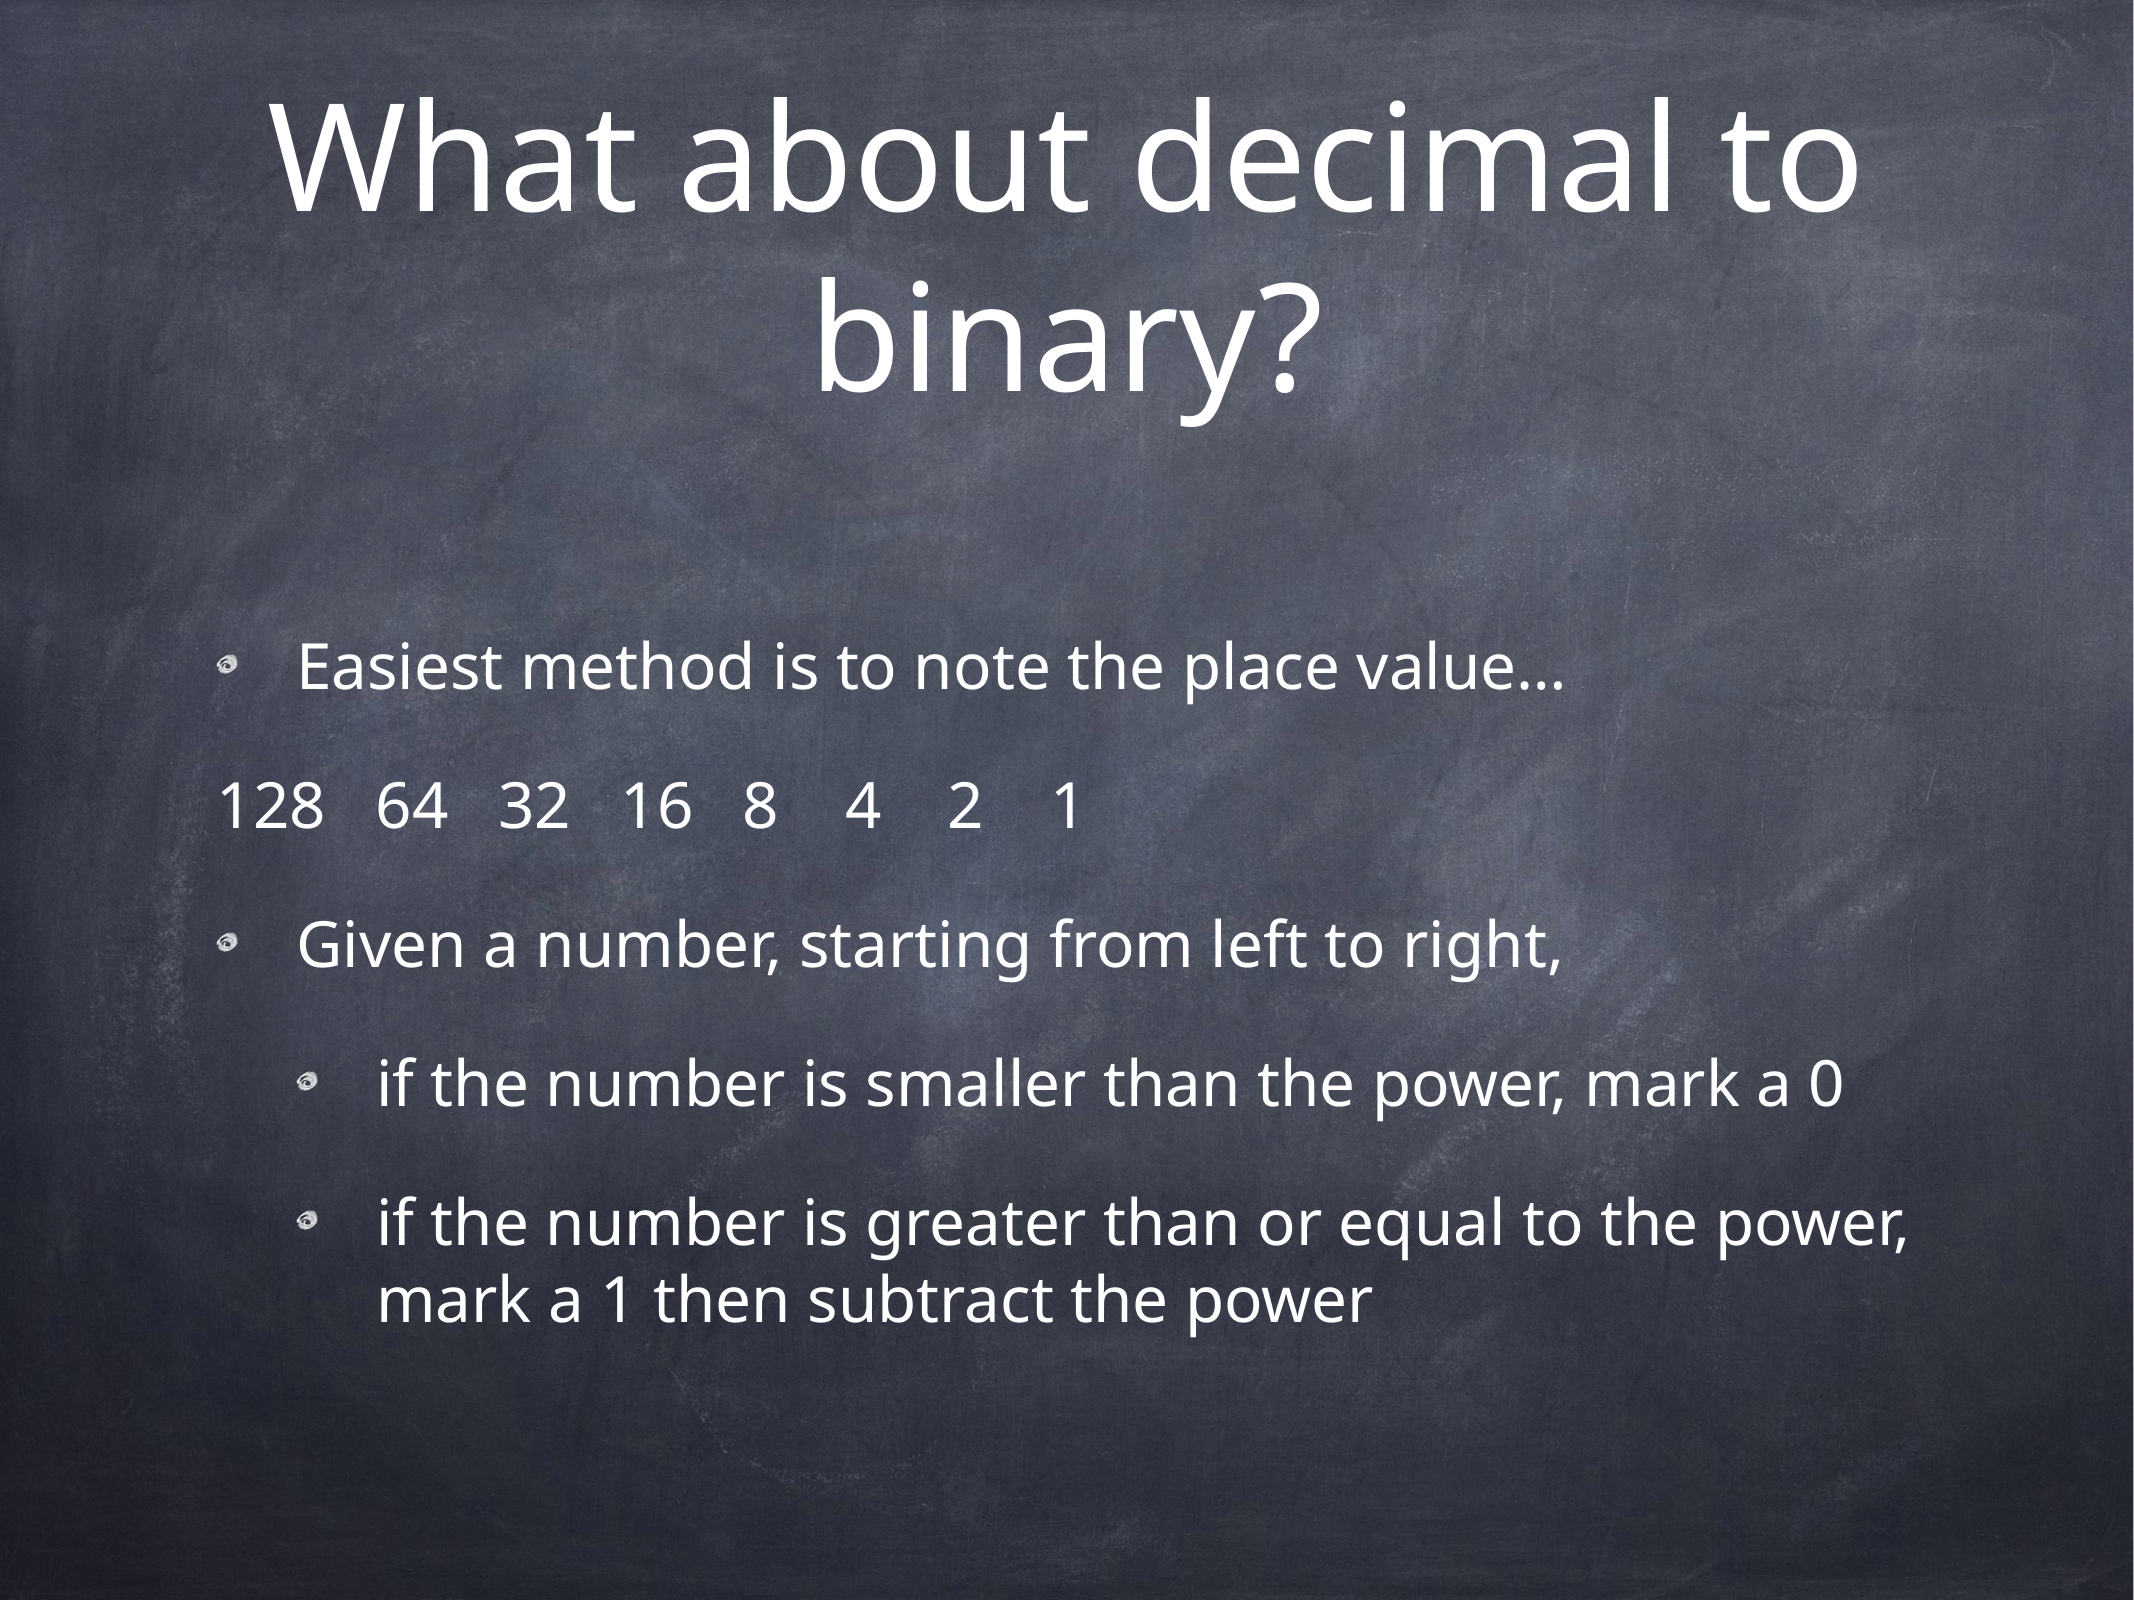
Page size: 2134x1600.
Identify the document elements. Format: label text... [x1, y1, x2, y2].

title What about decimal to binary? [207, 32, 1926, 415]
list Easiest method is to note the place value… 128 64 32 16 8 4 2 1 Given a number, starting from left to right, if the number is smaller than the power, mark a 0 if the number is greater than or equal to the power, mark a 1 then subtract the power [207, 415, 1926, 1546]
picture [0, 0, 2134, 1600]
